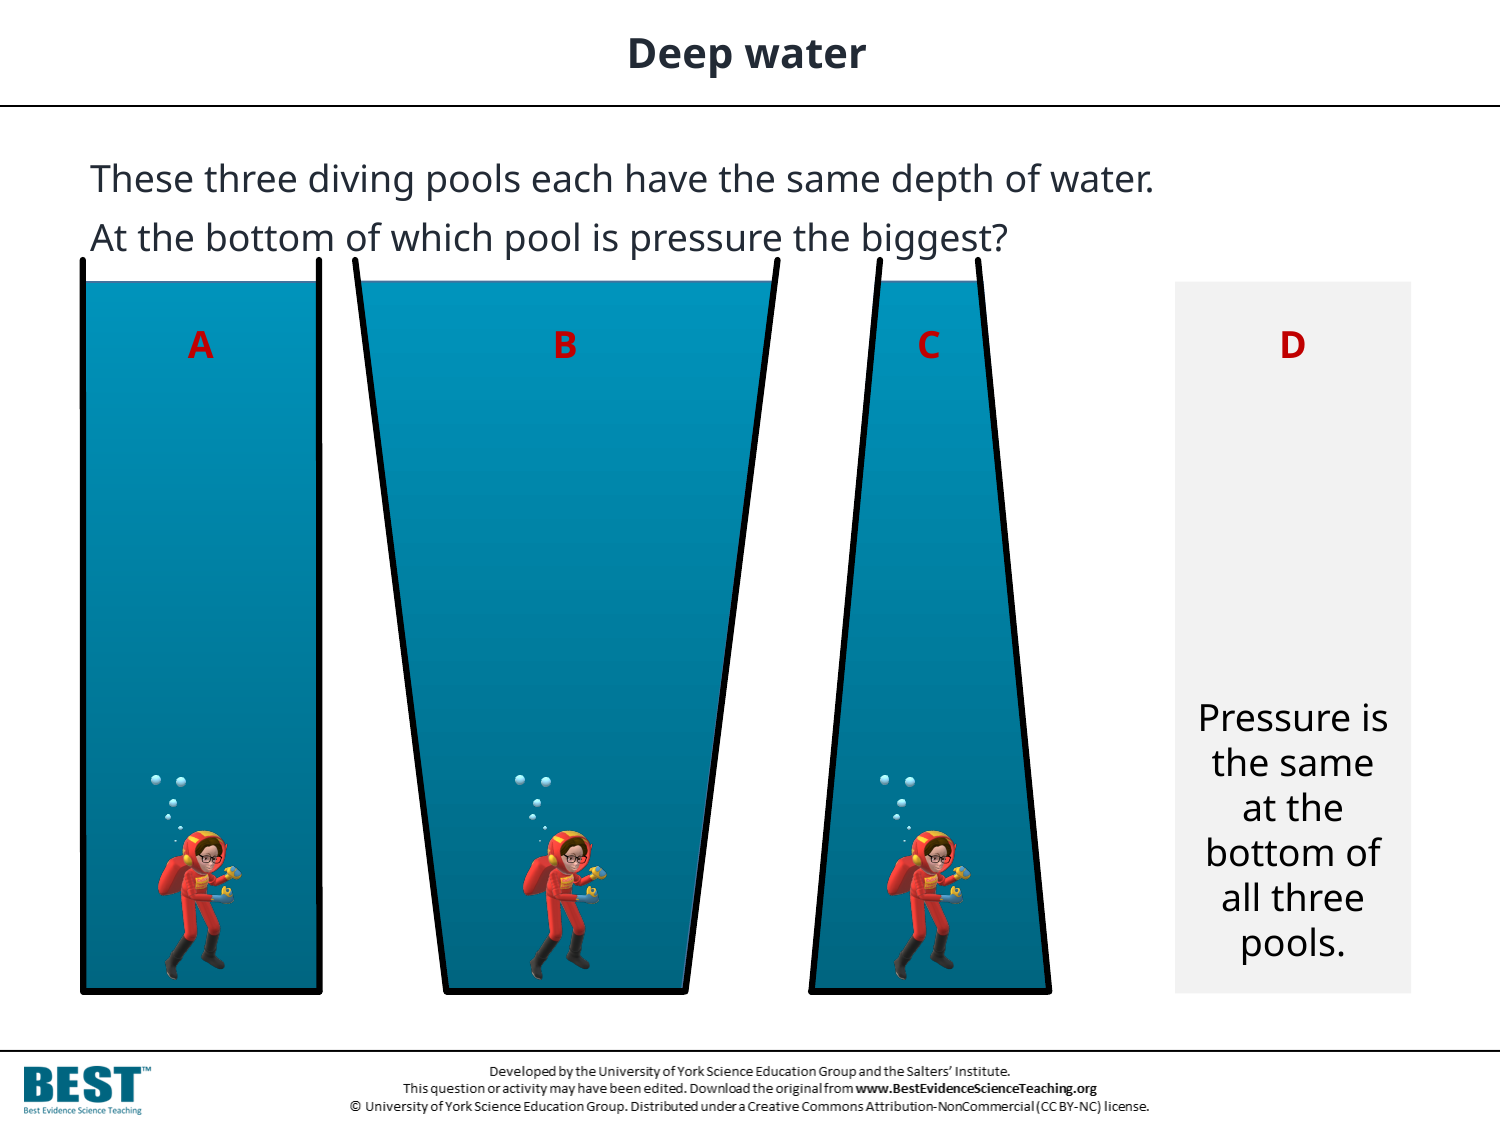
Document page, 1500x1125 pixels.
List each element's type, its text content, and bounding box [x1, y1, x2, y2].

text_box Deep water [23, 4, 1471, 99]
picture [0, 105, 1500, 1125]
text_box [82, 259, 1412, 994]
